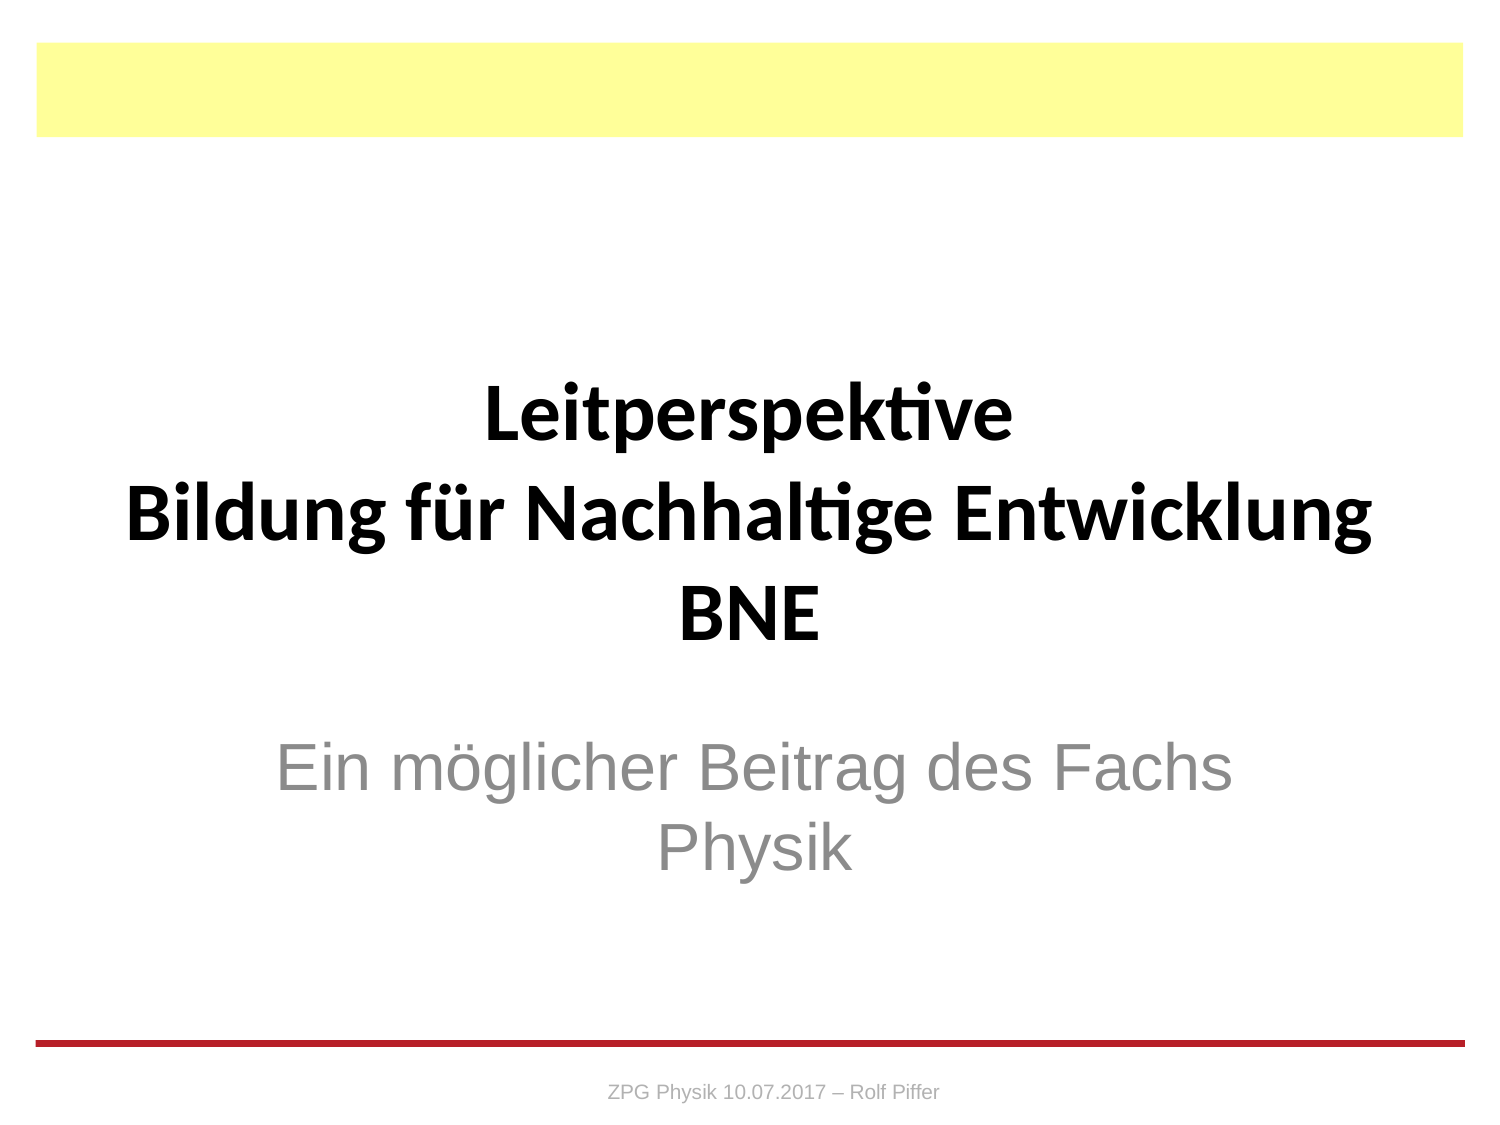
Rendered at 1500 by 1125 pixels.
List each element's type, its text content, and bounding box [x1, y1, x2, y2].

title Leitperspektive Bildung für Nachhaltige Entwicklung BNE [53, 349, 1447, 693]
footer ZPG Physik 10.07.2017 – Rolf Piffer [407, 1061, 1140, 1122]
subtitle Ein möglicher Beitrag des Fachs Physik [230, 716, 1281, 799]
